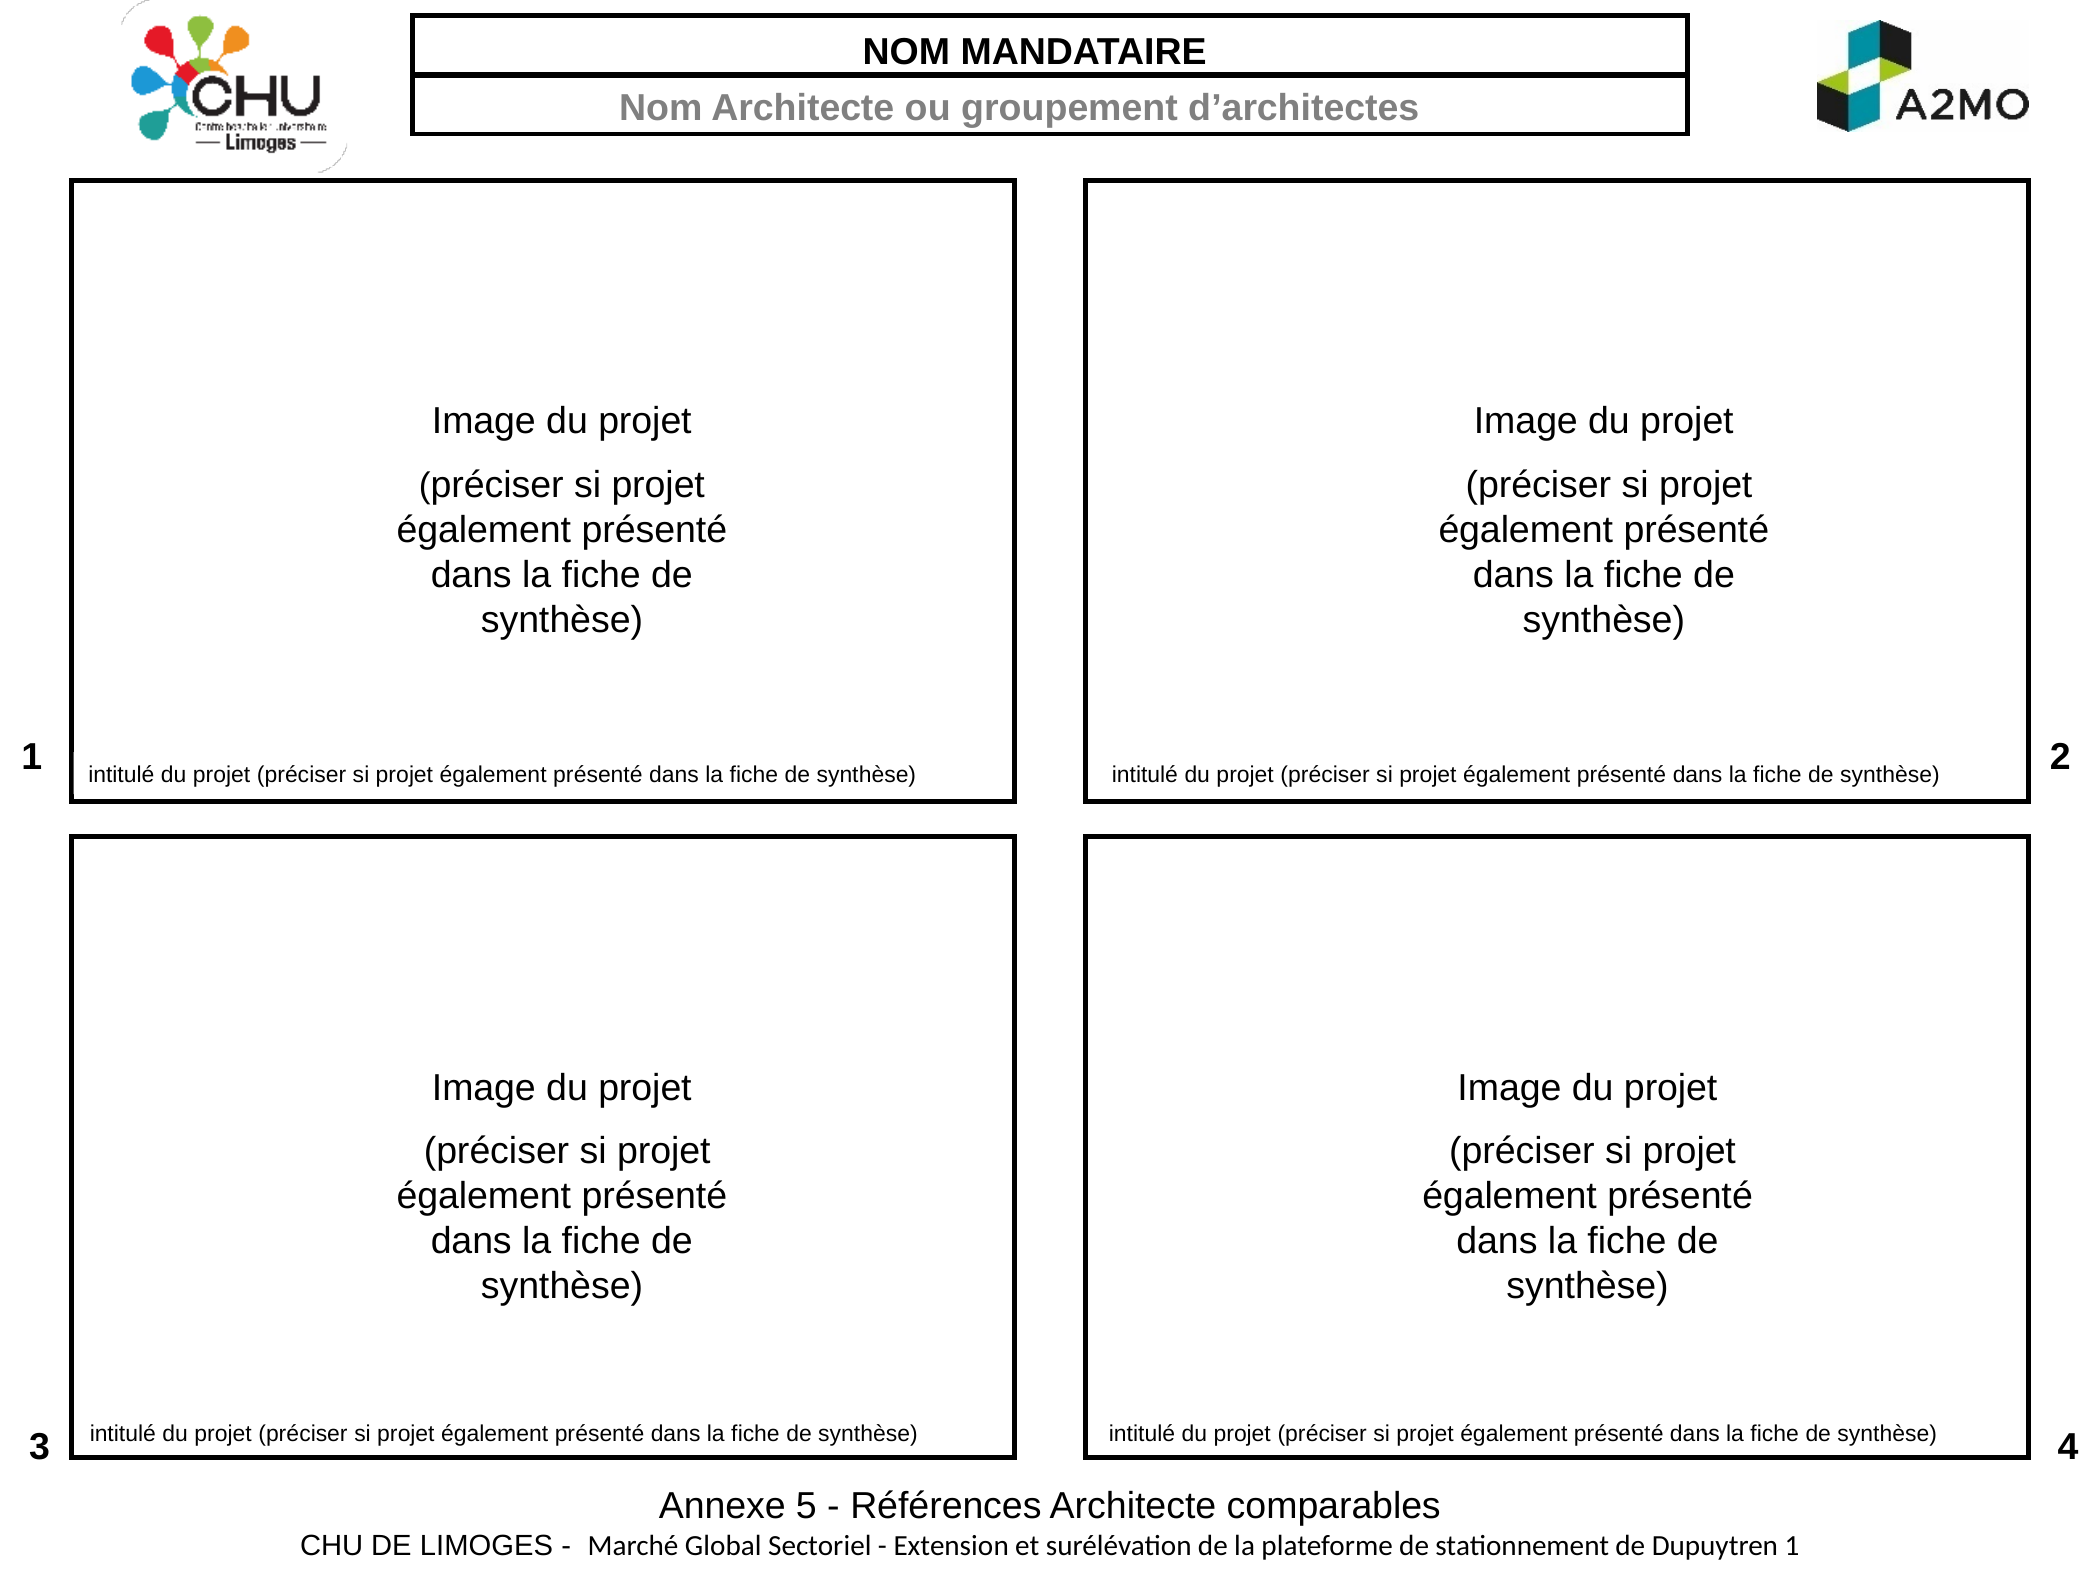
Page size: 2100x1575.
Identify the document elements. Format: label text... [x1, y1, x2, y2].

text_box intitulé du projet (préciser si projet également présenté dans la fiche de synthèse) [73, 752, 1010, 795]
text_box Annexe 5 - Références Architecte comparables CHU DE LIMOGES - Marché Global Sectoriel - Extension et surélévation de la plateforme de stationnement de Dupuytren 1 [67, 1468, 2032, 1574]
text_box intitulé du projet (préciser si projet également présenté dans la fiche de synthèse) [74, 1411, 1012, 1454]
text_box NOM MANDATAIRE [601, 19, 1469, 80]
text_box intitulé du projet (préciser si projet également présenté dans la fiche de synthèse) [1094, 1411, 1984, 1454]
picture [1817, 20, 2029, 132]
text_box intitulé du projet (préciser si projet également présenté dans la fiche de synthèse) [1097, 752, 1984, 795]
text_box Nom Architecte ou groupement d’architectes [585, 75, 1453, 181]
picture [121, 0, 348, 174]
